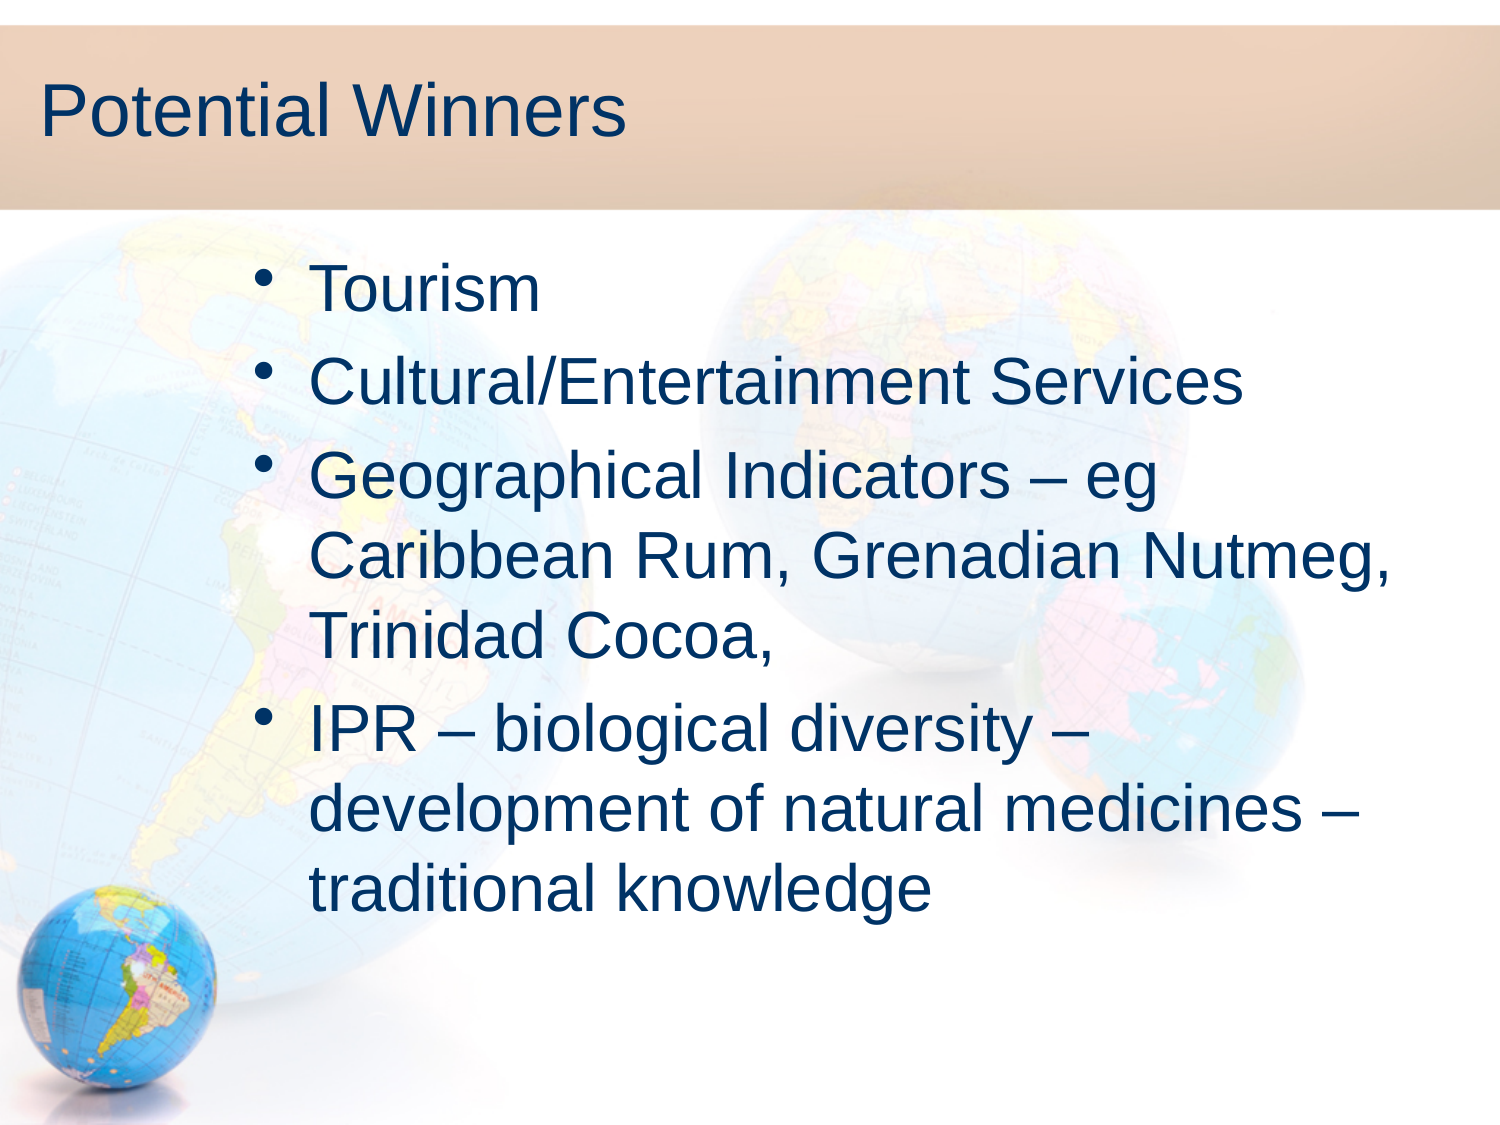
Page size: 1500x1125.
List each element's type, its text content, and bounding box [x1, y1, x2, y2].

list Tourism Cultural/Entertainment Services Geographical Indicators – eg Caribbean Rum, Grenadian Nutmeg, Trinidad Cocoa, IPR – biological diversity – development of natural medicines – traditional knowledge [237, 237, 1476, 1038]
picture [0, 0, 1500, 1125]
title Potential Winners [24, 37, 1476, 176]
